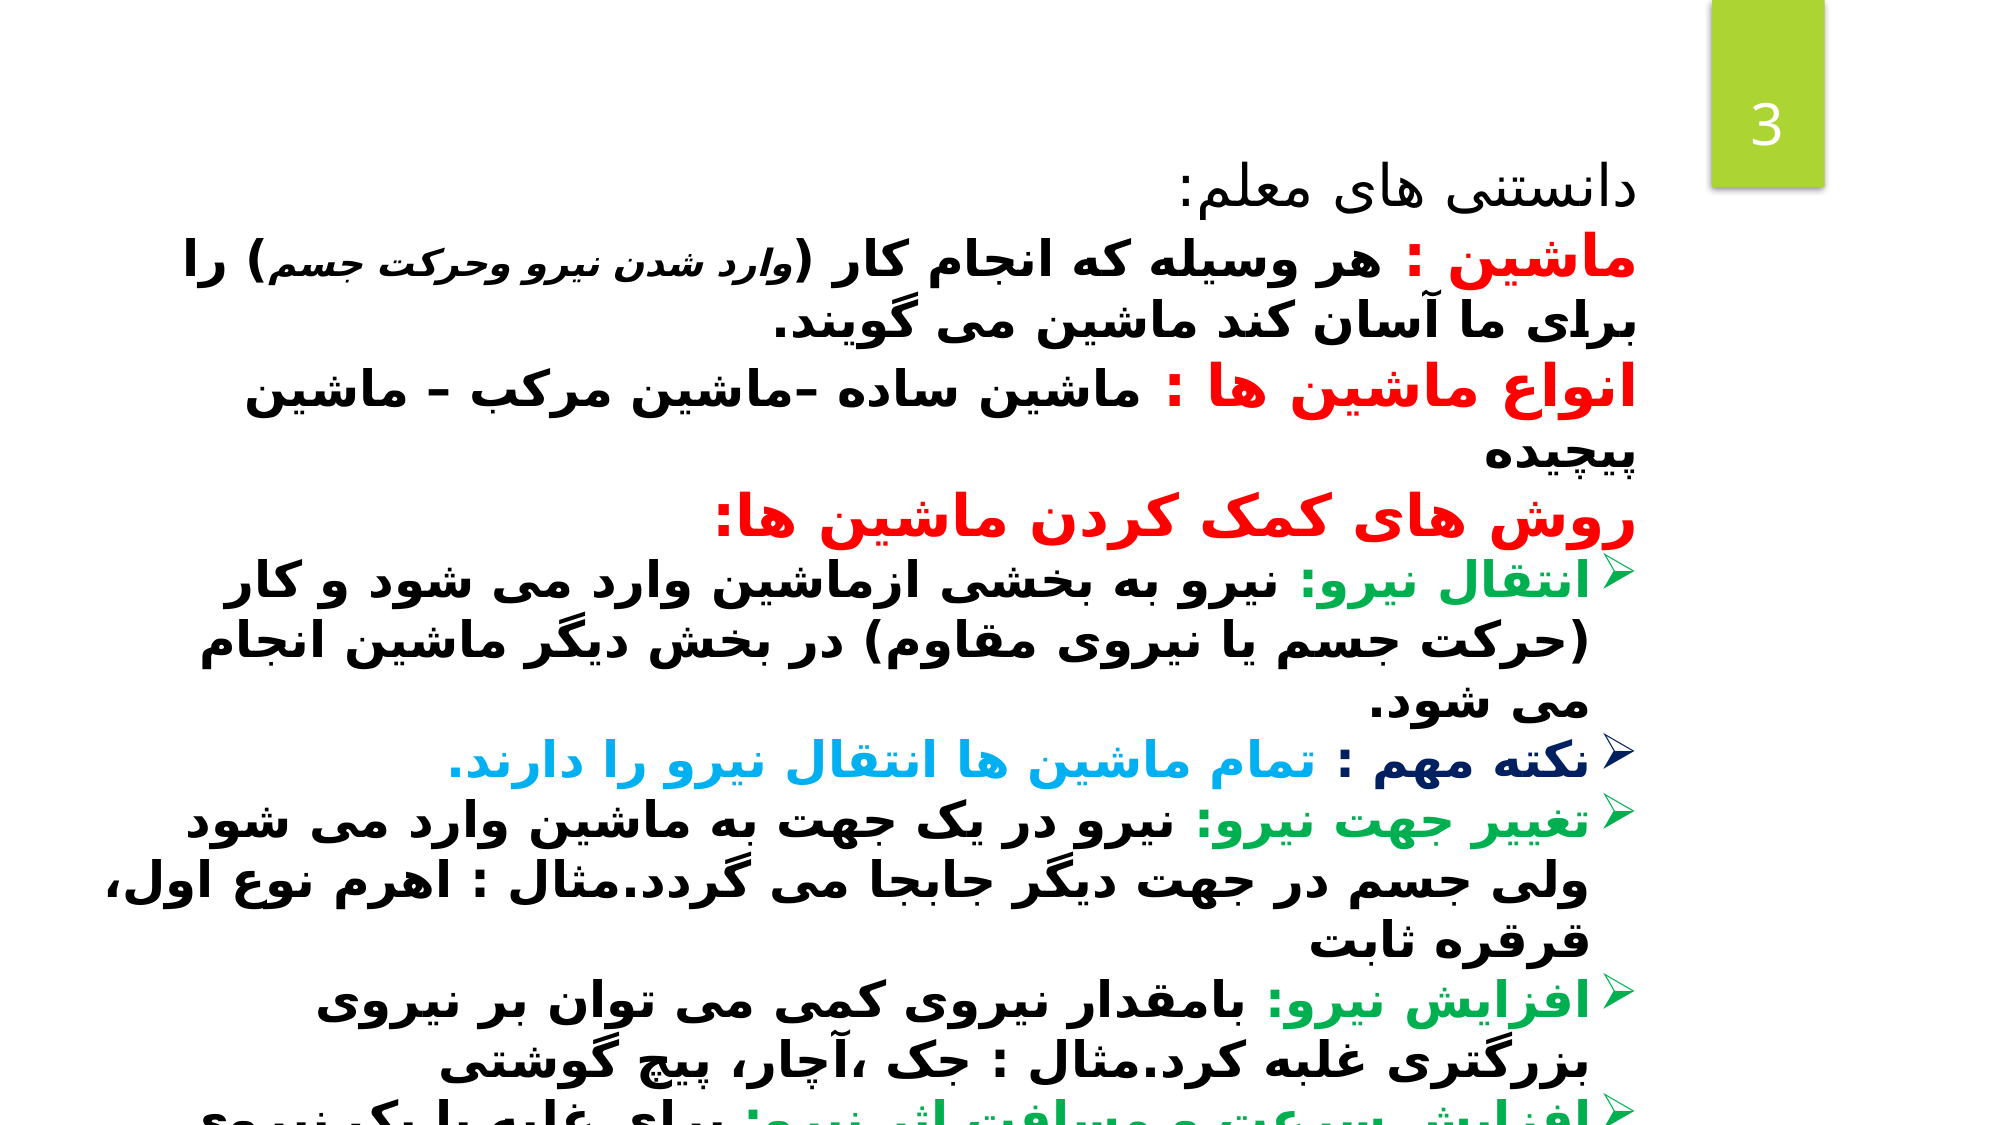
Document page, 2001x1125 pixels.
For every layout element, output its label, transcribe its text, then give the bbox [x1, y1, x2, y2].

slide_number 3 [1698, 48, 1836, 175]
text_box دانستنی های معلم: ماشین : هر وسیله که انجام کار (وارد شدن نیرو وحرکت جسم) را برای ما آسان کند ماشین می گویند. انواع ماشین ها : ماشین ساده –ماشین مرکب – ماشین پیچیده روش های کمک کردن ماشین ها: انتقال نیرو: نیرو به بخشی ازماشین وارد می شود و کار (حرکت جسم یا نیروی مقاوم) در بخش دیگر ماشین انجام می شود. نکته مهم : تمام ماشین ها انتقال نیرو را دارند. تغییر جهت نیرو: نیرو در یک جهت به ماشین وارد می شود ولی جسم در جهت دیگر جابجا می گردد.مثال : اهرم نوع اول، قرقره ثابت افزایش نیرو: بامقدار نیروی کمی می توان بر نیروی بزرگتری غلبه کرد.مثال : جک ،آچار، پیچ گوشتی افزایش سرعت و مسافت اثر نیرو: برای غلبه با یک نیروی مقاوم و حرکت آن باید نیروی بشتر از آن وارد کنیم ولی مقدار جابجایی و مسافت جسم خیلی بیشتر است.مثال : جارو فراشی، راکت تنیس ،چوگان ،موچین [86, 140, 1654, 1125]
